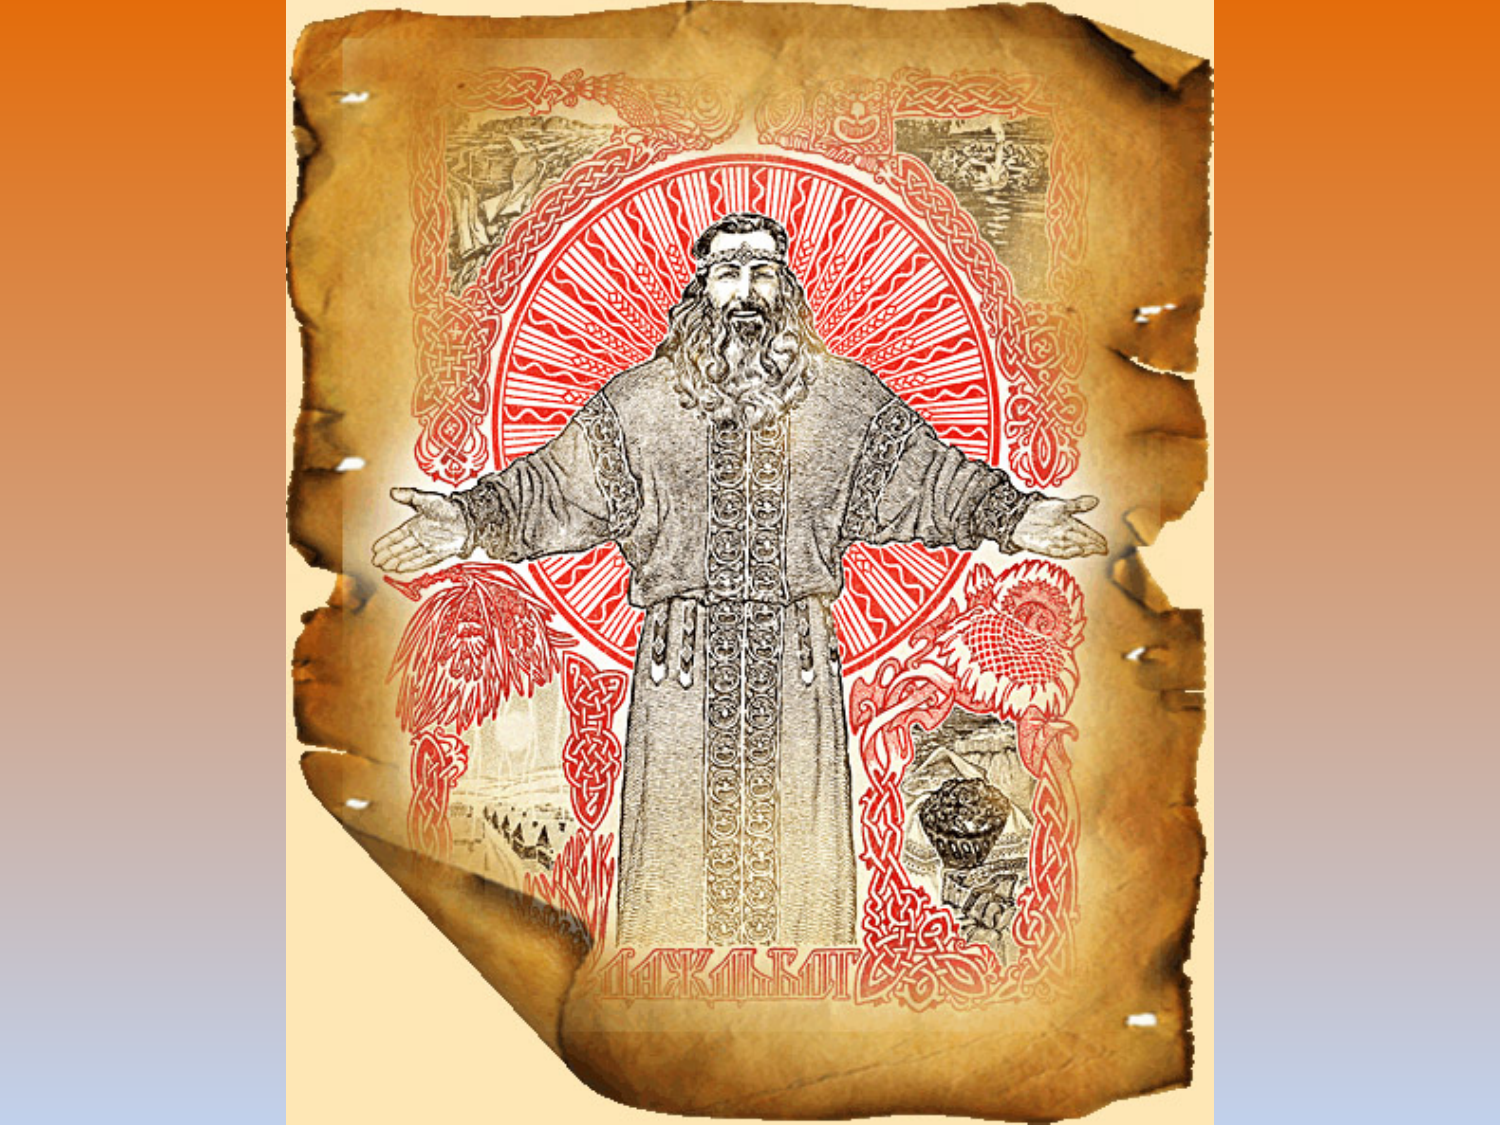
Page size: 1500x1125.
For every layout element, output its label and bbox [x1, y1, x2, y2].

picture [286, 0, 1214, 1125]
